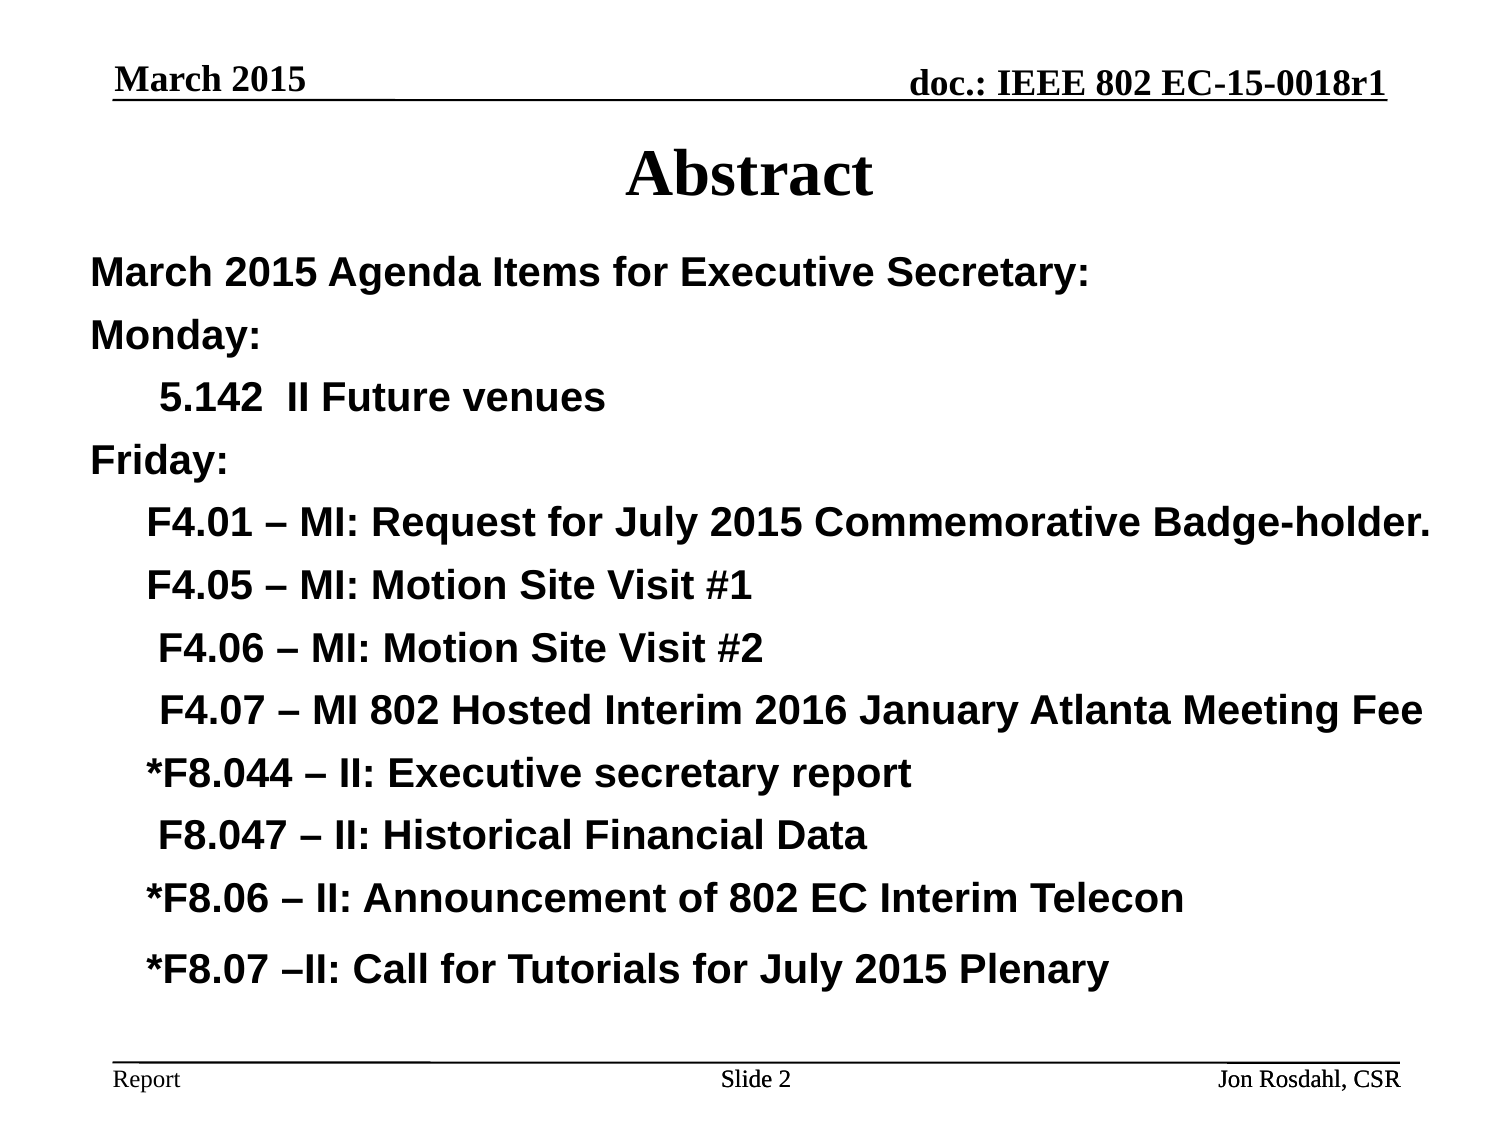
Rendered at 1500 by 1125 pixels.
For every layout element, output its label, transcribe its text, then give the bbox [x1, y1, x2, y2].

list March 2015 Agenda Items for Executive Secretary: Monday: 5.142 II Future venues Friday: F4.01 – MI: Request for July 2015 Commemorative Badge-holder. F4.05 – MI: Motion Site Visit #1 F4.06 – MI: Motion Site Visit #2 F4.07 – MI 802 Hosted Interim 2016 January Atlanta Meeting Fee *F8.044 – II: Executive secretary report F8.047 – II: Historical Financial Data *F8.06 – II: Announcement of 802 EC Interim Telecon *F8.07 –II: Call for Tutorials for July 2015 Plenary [74, 237, 1451, 1063]
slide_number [114, 54, 423, 100]
footer Jon Rosdahl, CSR [878, 1061, 1402, 1093]
text_box Slide 2 [712, 1063, 800, 1122]
title Abstract [112, 112, 1388, 226]
